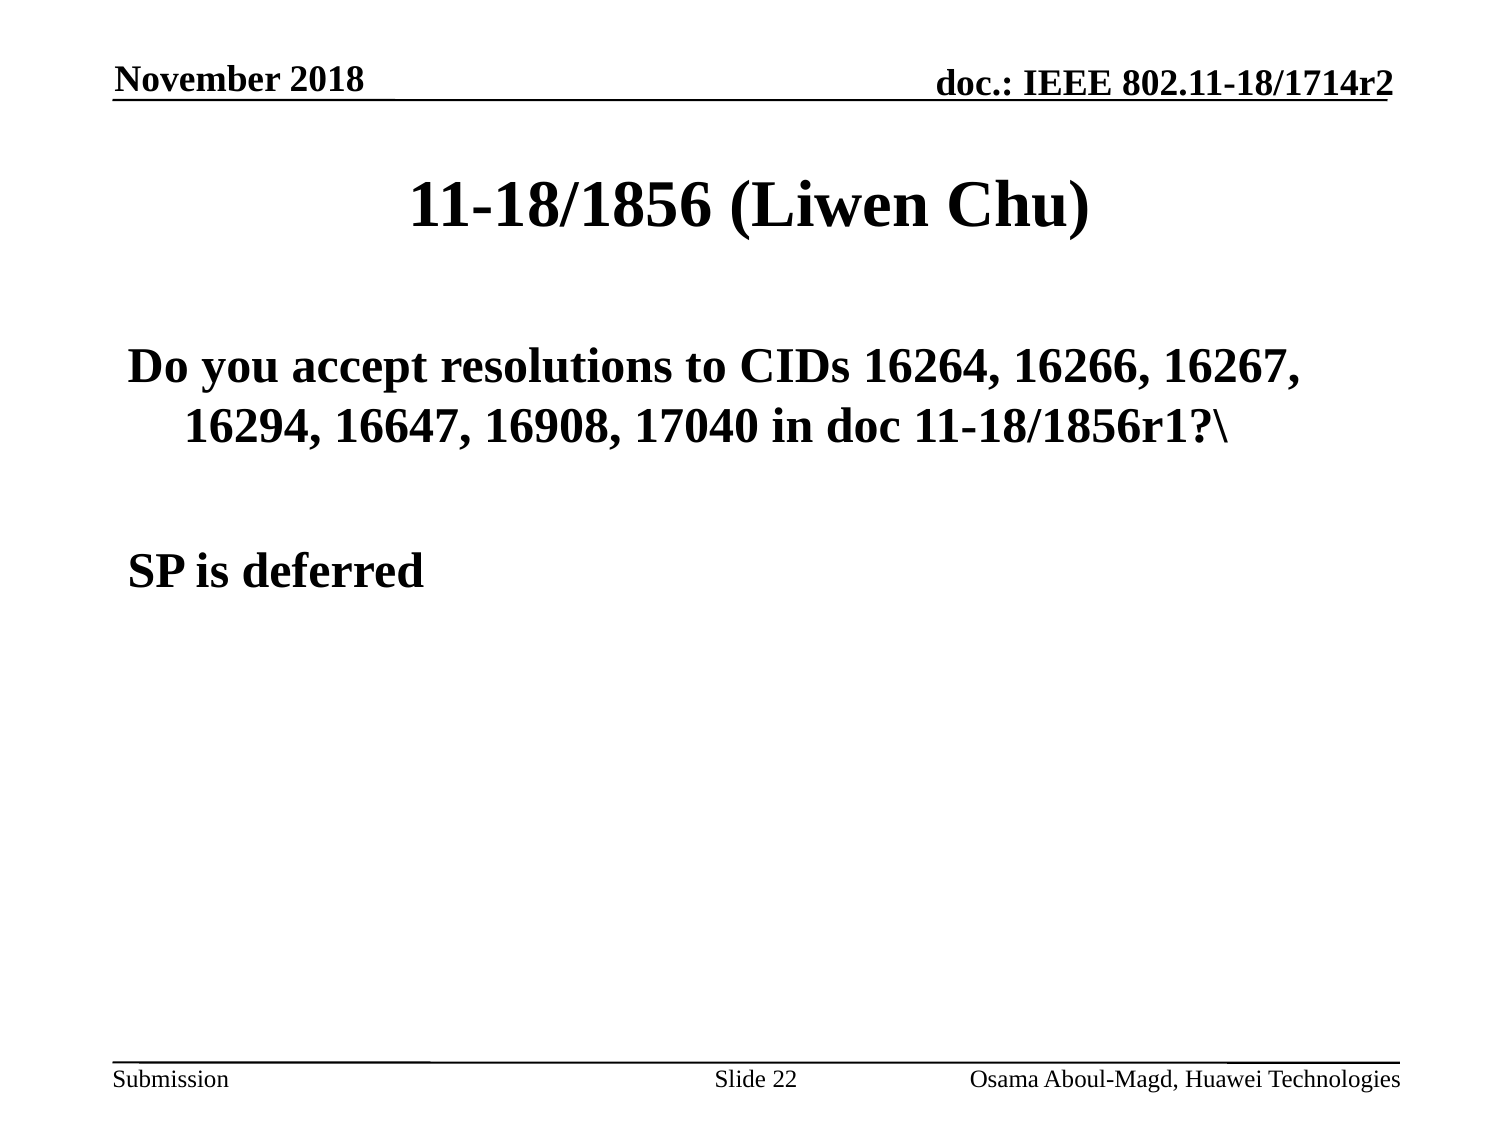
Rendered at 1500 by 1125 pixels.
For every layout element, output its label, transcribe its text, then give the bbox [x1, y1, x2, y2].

title 11-18/1856 (Liwen Chu) [112, 112, 1388, 288]
list Do you accept resolutions to CIDs 16264, 16266, 16267, 16294, 16647, 16908, 17040 in doc 11-18/1856r1?\ SP is deferred [112, 324, 1388, 1000]
footer Osama Aboul-Magd, Huawei Technologies [878, 1061, 1402, 1093]
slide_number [114, 54, 423, 100]
slide_number Slide 22 [712, 1061, 800, 1123]
